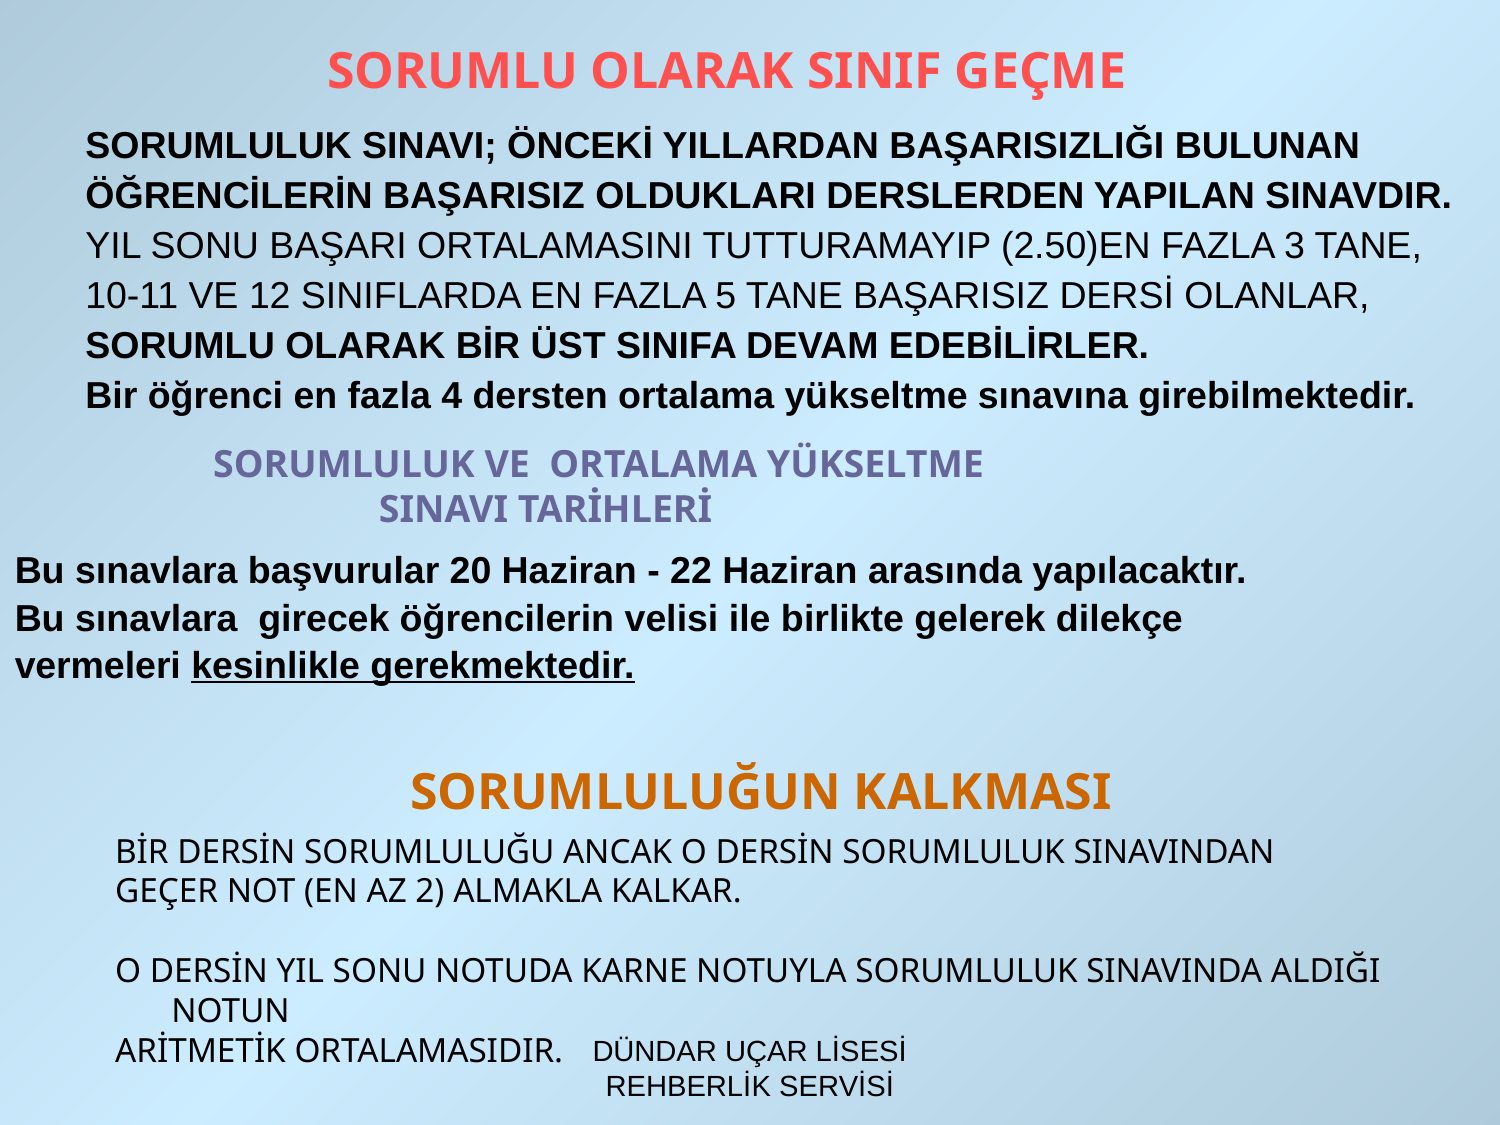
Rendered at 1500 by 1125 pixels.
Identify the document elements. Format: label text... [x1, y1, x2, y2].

text_box SORUMLULUK VE ORTALAMA YÜKSELTME SINAVI TARİHLERİ [159, 432, 1274, 538]
text_box Bu sınavlara başvurular 20 Haziran - 22 Haziran arasında yapılacaktır. Bu sınavlara girecek öğrencilerin velisi ile birlikte gelerek dilekçe vermeleri kesinlikle gerekmektedir. [0, 538, 1383, 739]
text_box BİR DERSİN SORUMLULUĞU ANCAK O DERSİN SORUMLULUK SINAVINDAN GEÇER NOT (EN AZ 2) ALMAKLA KALKAR. O DERSİN YIL SONU NOTUDA KARNE NOTUYLA SORUMLULUK SINAVINDA ALDIĞI NOTUN ARİTMETİK ORTALAMASIDIR. [100, 822, 1500, 1077]
text_box SORUMLULUĞUN KALKMASI [395, 692, 1127, 822]
text_box SORUMLU OLARAK SINIF GEÇME [312, 30, 1142, 106]
footer DÜNDAR UÇAR LİSESİ REHBERLİK SERVİSİ [512, 1077, 988, 1103]
text_box SORUMLULUK SINAVI; ÖNCEKİ YILLARDAN BAŞARISIZLIĞI BULUNAN ÖĞRENCİLERİN BAŞARISIZ OLDUKLARI DERSLERDEN YAPILAN SINAVDIR. YIL SONU BAŞARI ORTALAMASINI TUTTURAMAYIP (2.50)EN FAZLA 3 TANE, 10-11 VE 12 SINIFLARDA EN FAZLA 5 TANE BAŞARISIZ DERSİ OLANLAR, SORUMLU OLARAK BİR ÜST SINIFA DEVAM EDEBİLİRLER. Bir öğrenci en fazla 4 dersten ortalama yükseltme sınavına girebilmektedir. [70, 113, 1469, 424]
